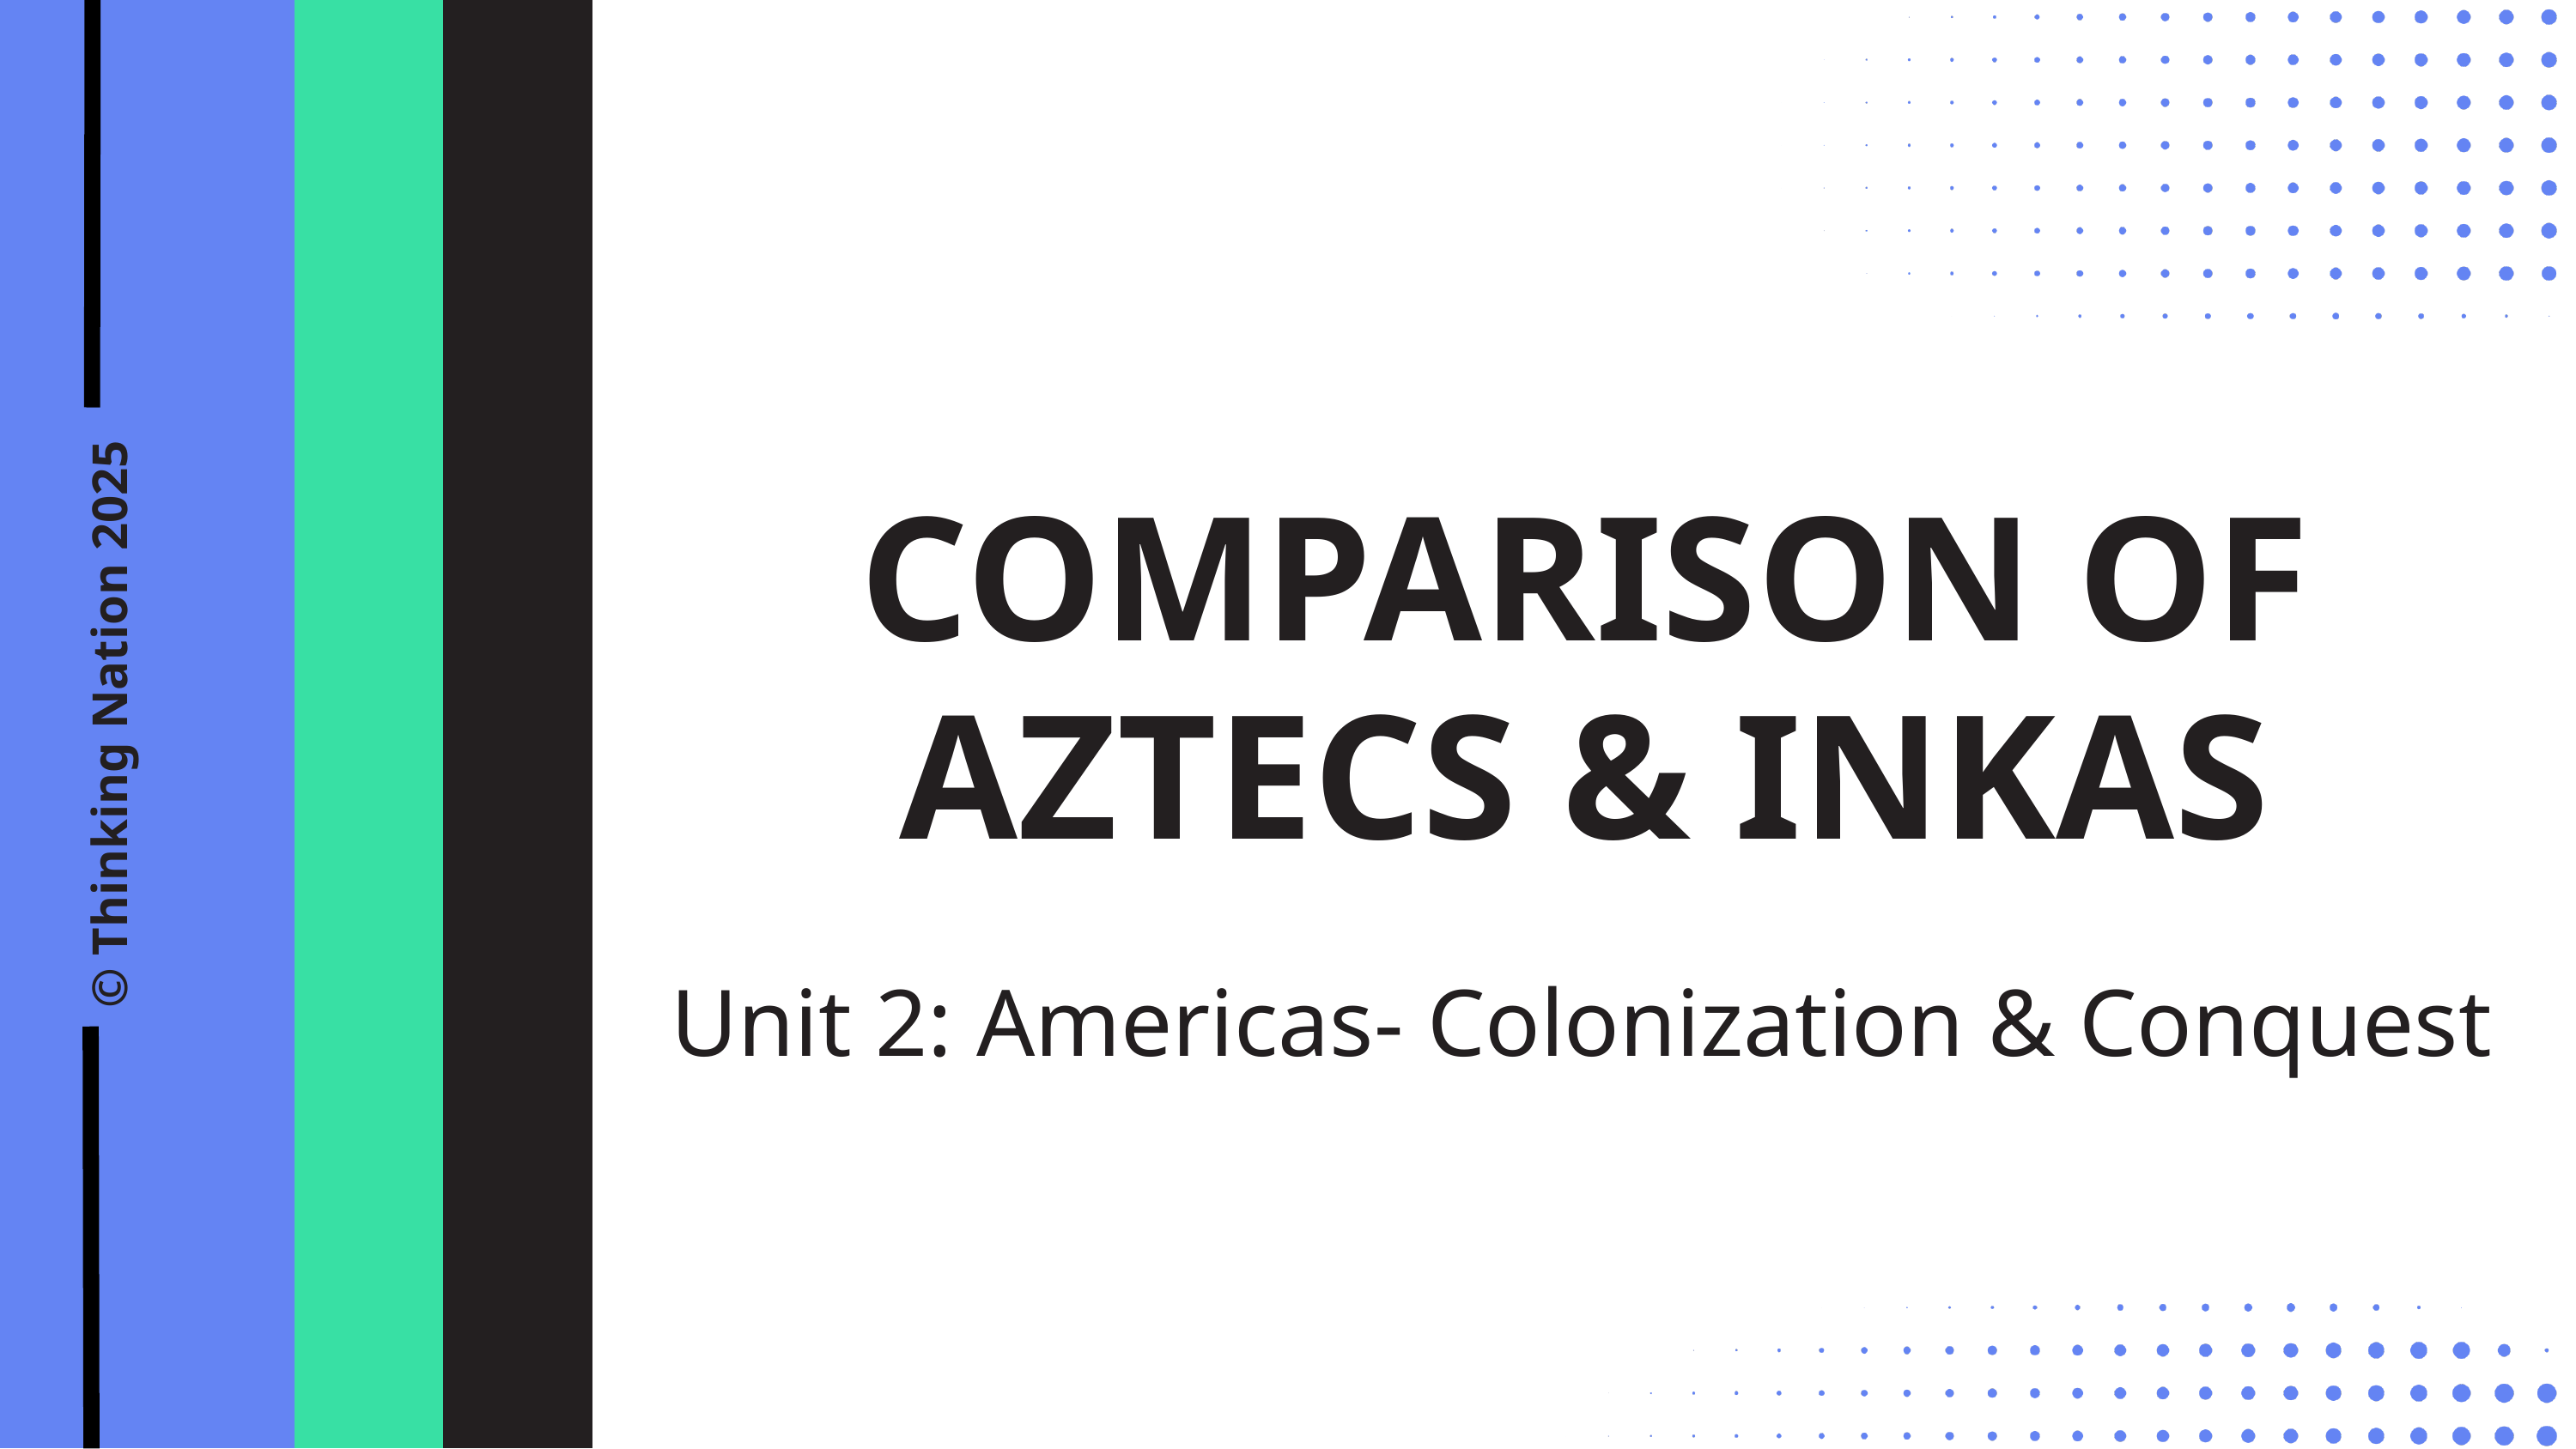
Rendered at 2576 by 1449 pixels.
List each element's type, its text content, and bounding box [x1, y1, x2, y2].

text_box COMPARISON OF AZTECS & INKAS [599, 482, 2576, 879]
text_box Unit 2: Americas- Colonization & Conquest [653, 920, 2512, 1075]
text_box [1781, 0, 2576, 319]
text_box [1565, 1303, 2576, 1449]
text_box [0, 0, 593, 1449]
